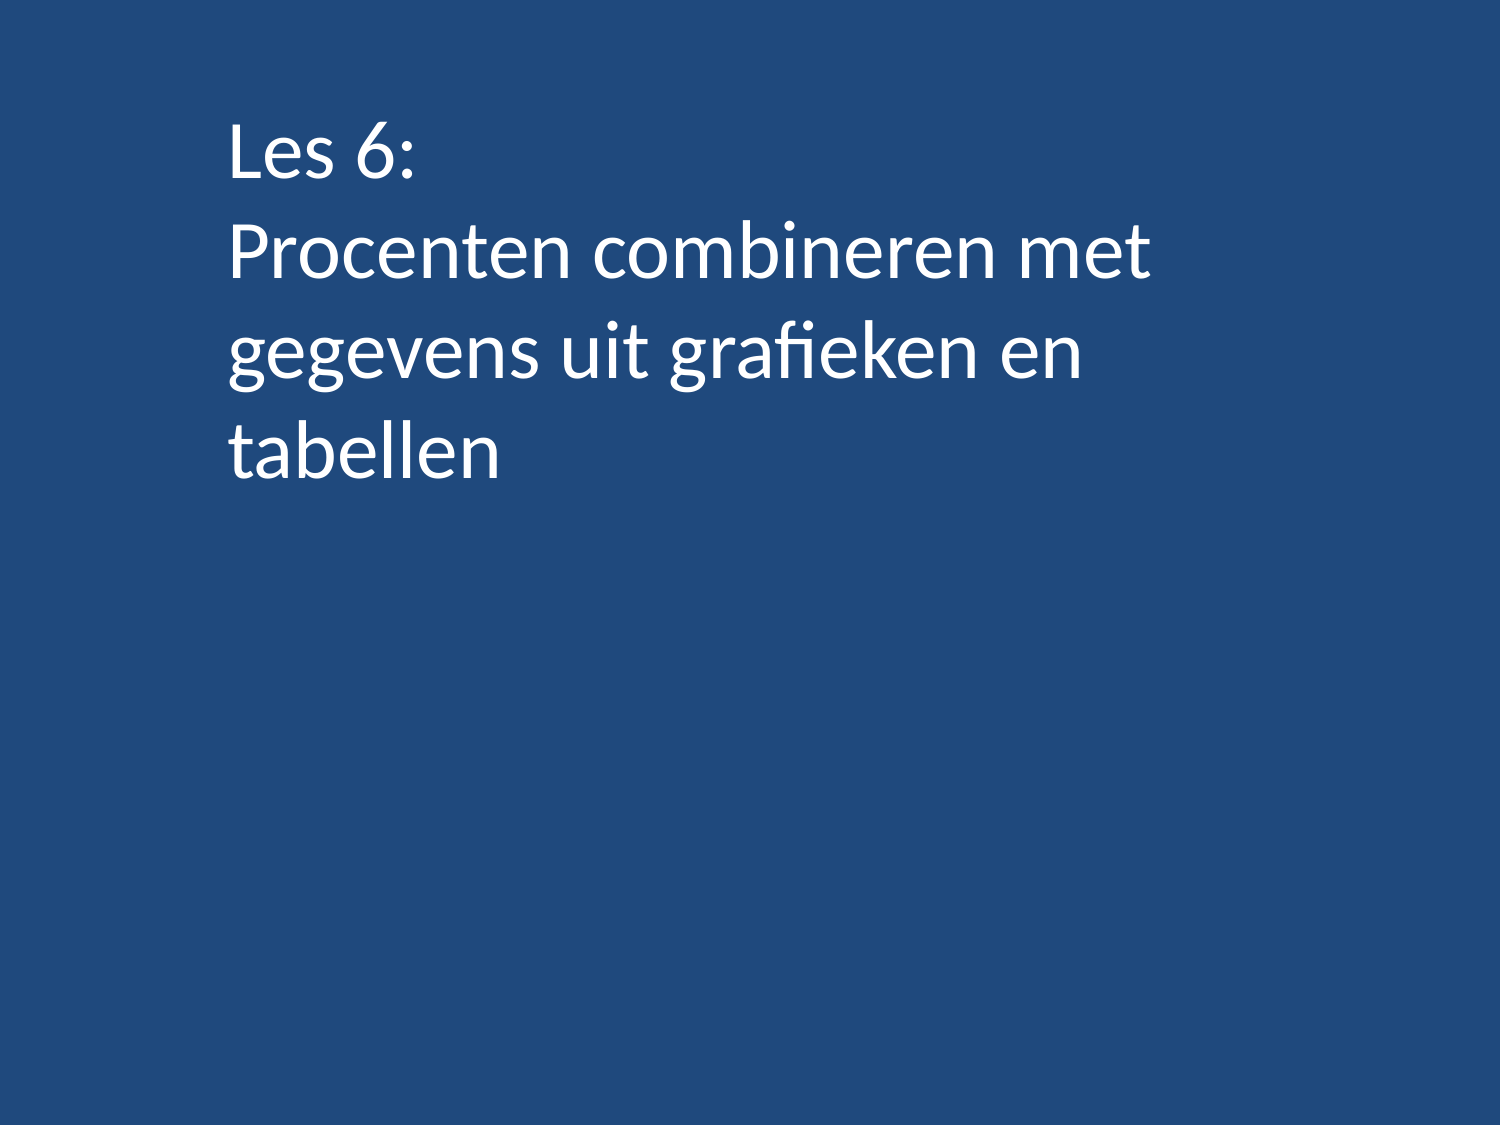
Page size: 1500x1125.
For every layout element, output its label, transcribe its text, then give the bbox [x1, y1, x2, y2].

text_box Les 6: Procenten combineren met gegevens uit grafieken en tabellen [212, 87, 1338, 503]
